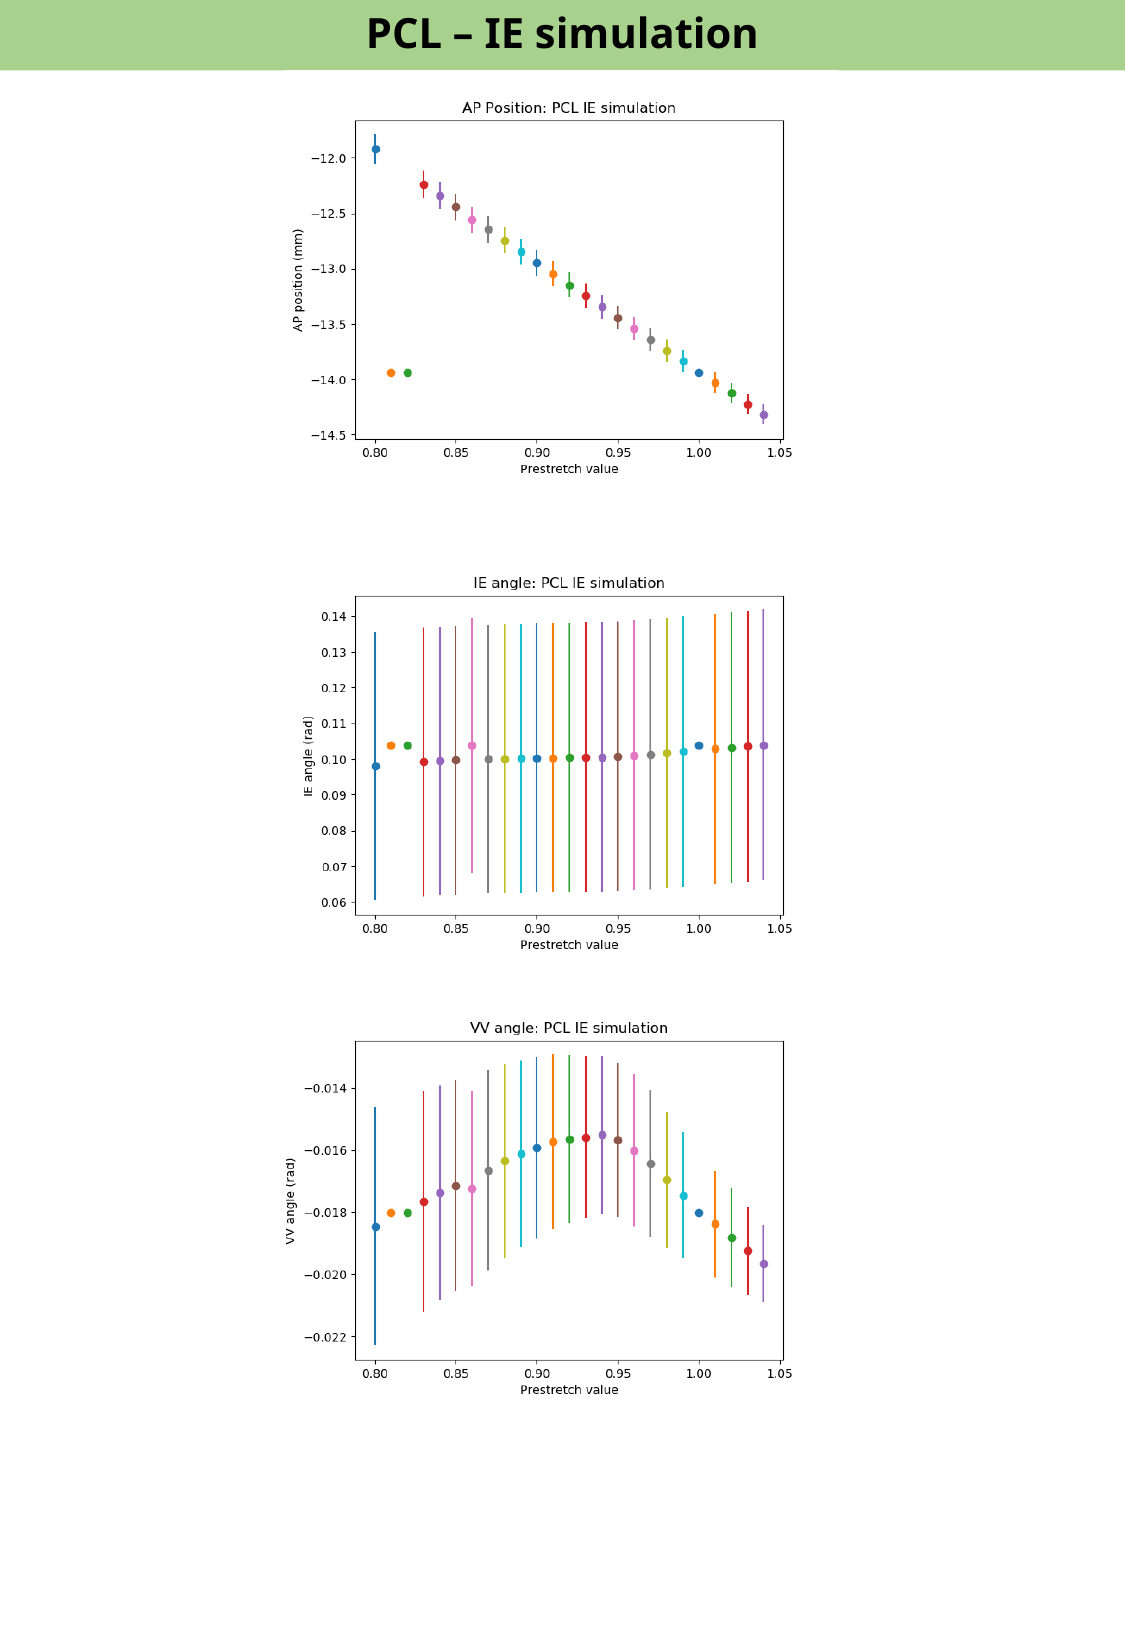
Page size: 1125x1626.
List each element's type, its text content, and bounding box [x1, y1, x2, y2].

text_box PCL – IE simulation [0, 0, 1125, 71]
picture [286, 545, 839, 960]
picture [286, 70, 839, 484]
picture [286, 990, 839, 1405]
